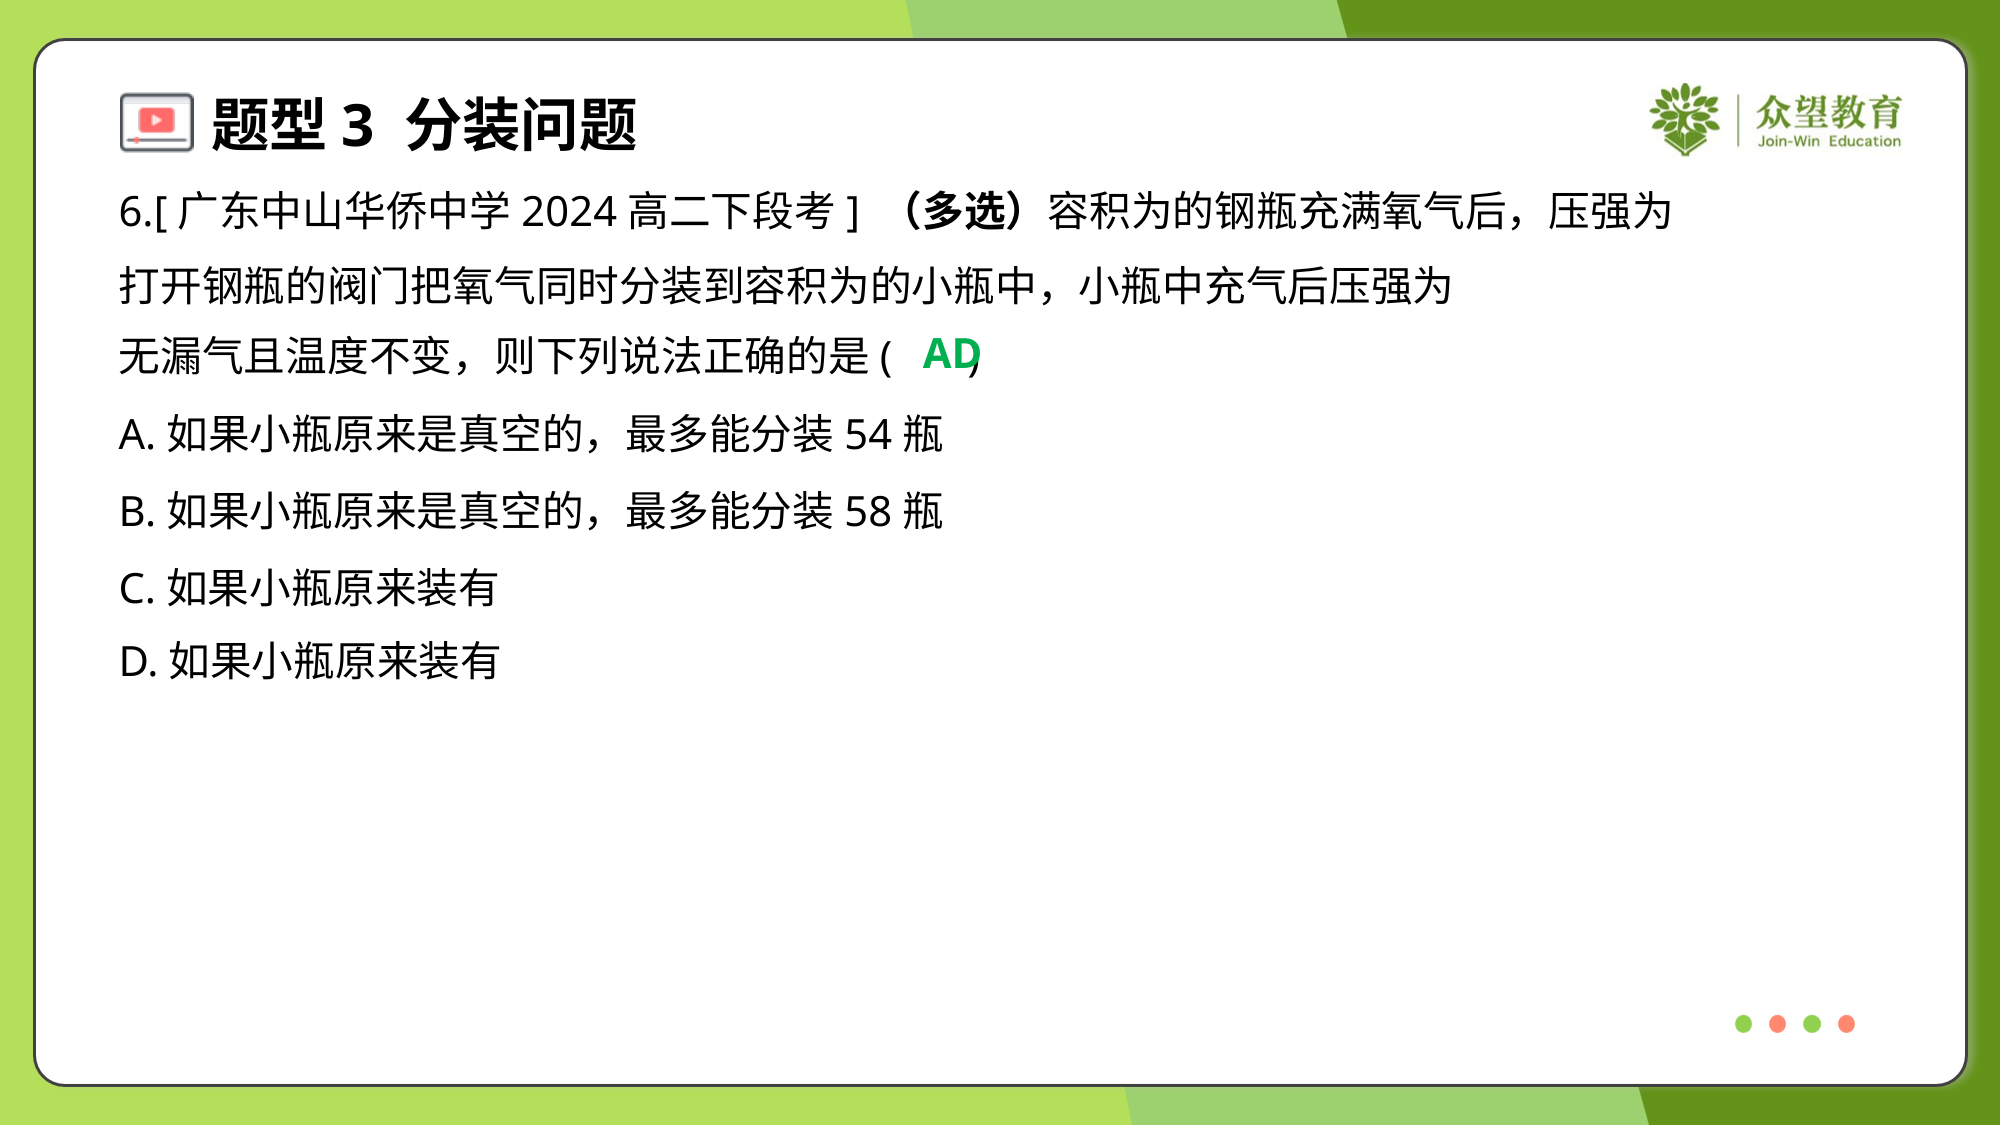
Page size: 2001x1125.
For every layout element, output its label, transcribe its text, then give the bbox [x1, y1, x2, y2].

text_box AD [905, 306, 1000, 371]
picture [0, 0, 2000, 1125]
